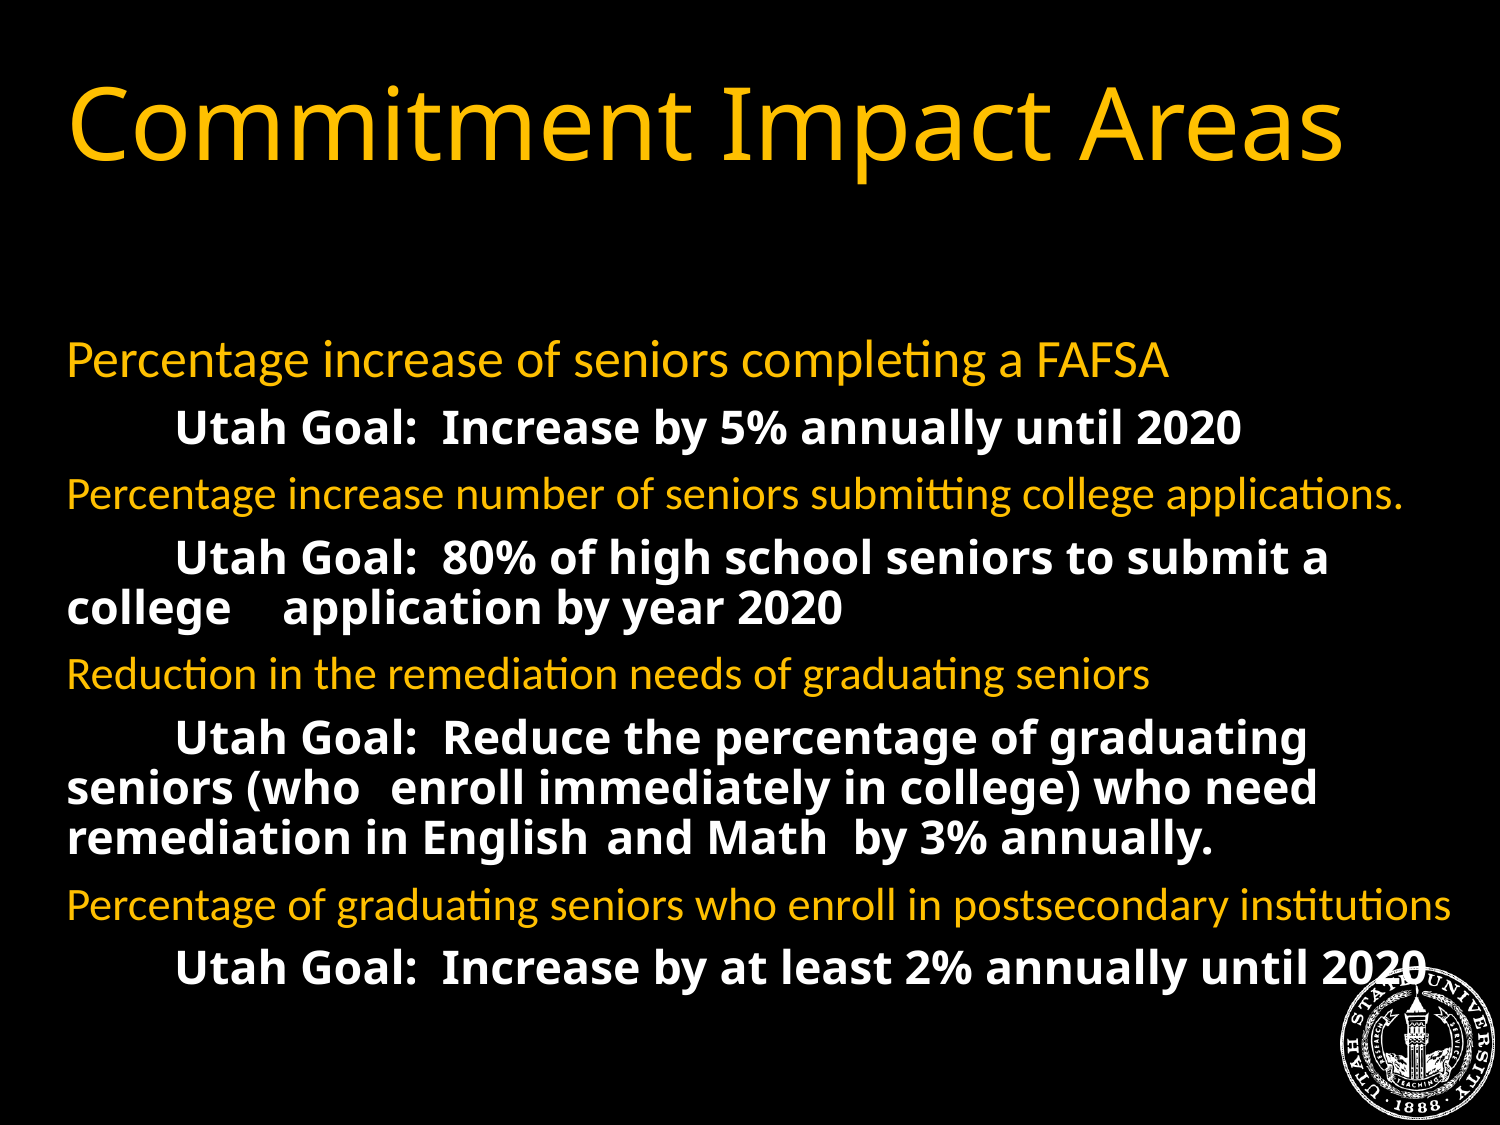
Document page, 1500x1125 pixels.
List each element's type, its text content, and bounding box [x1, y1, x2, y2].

title Commitment Impact Areas [51, 21, 1477, 235]
list : Percentage increase of seniors completing a FAFSA Utah Goal: Increase by 5% annually until 2020 Percentage increase number of seniors submitting college applications. Utah Goal: 80% of high school seniors to submit a college application by year 2020 Reduction in the remediation needs of graduating seniors Utah Goal: Reduce the percentage of graduating seniors (who enroll immediately in college) who need remediation in English and Math by 3% annually. Percentage of graduating seniors who enroll in postsecondary institutions Utah Goal: Increase by at least 2% annually until 2020 English? [51, 263, 1477, 1091]
picture [1340, 966, 1496, 1120]
